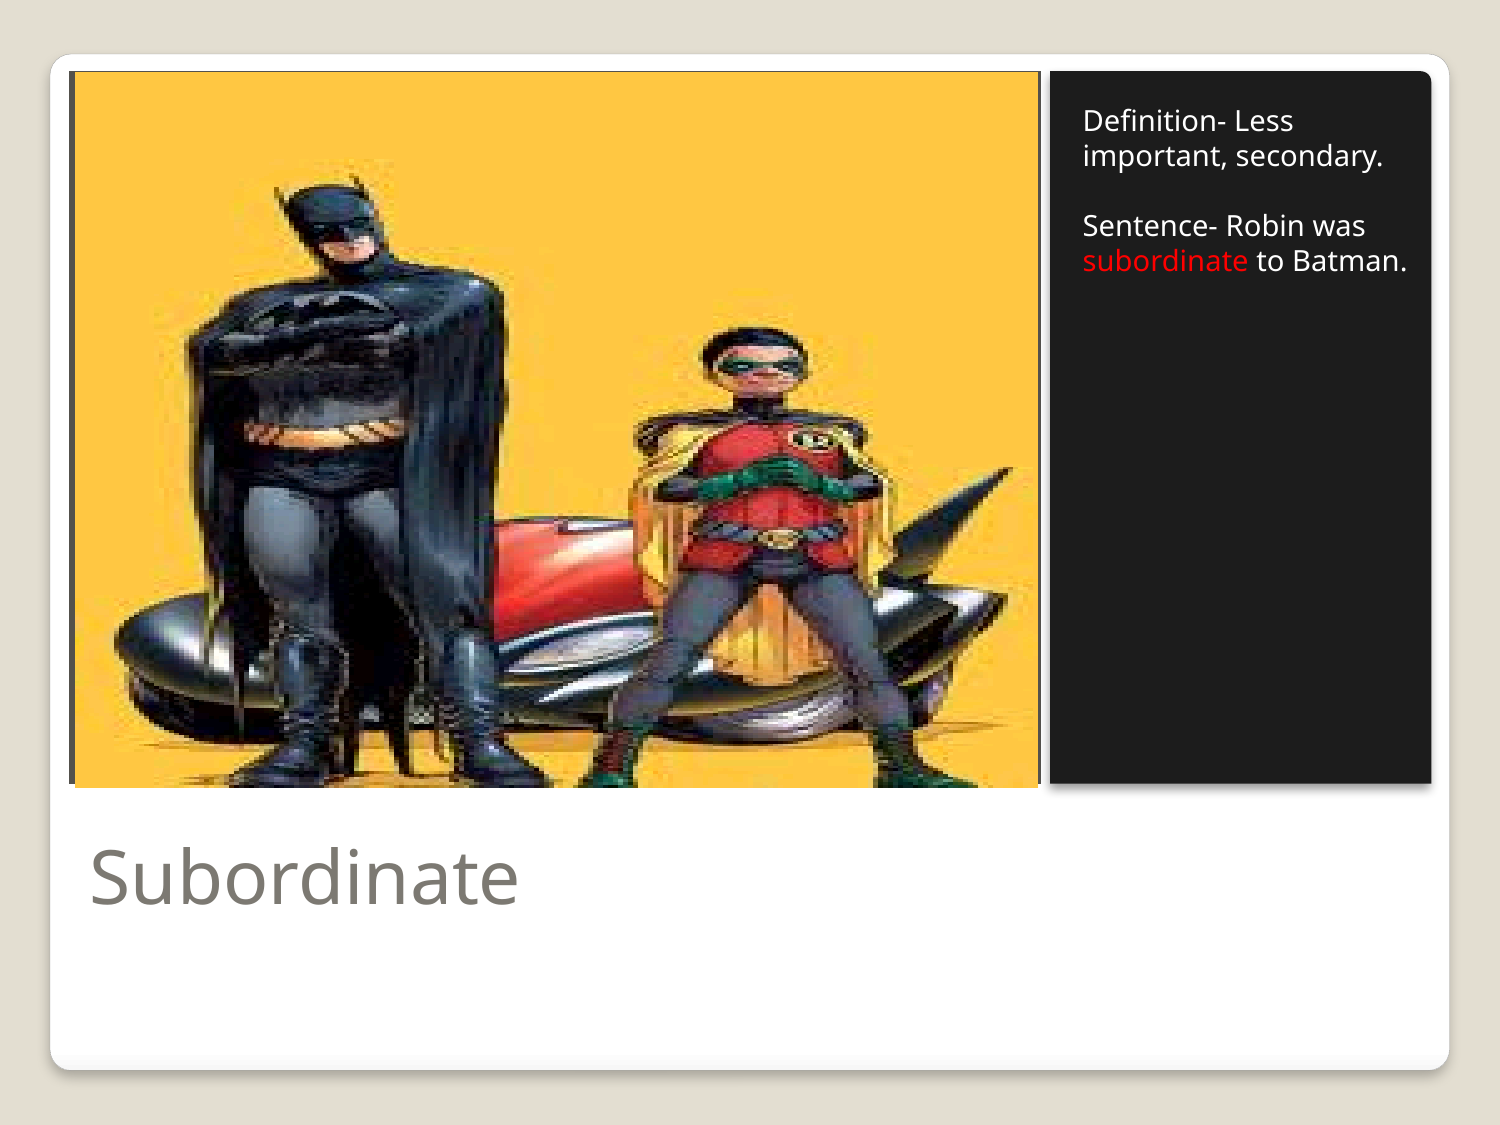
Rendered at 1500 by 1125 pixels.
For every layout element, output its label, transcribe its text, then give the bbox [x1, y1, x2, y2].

list Definition- Less important, secondary. Sentence- Robin was subordinate to Batman. [1060, 87, 1428, 779]
picture [68, 71, 1042, 788]
title Subordinate [75, 822, 1425, 995]
